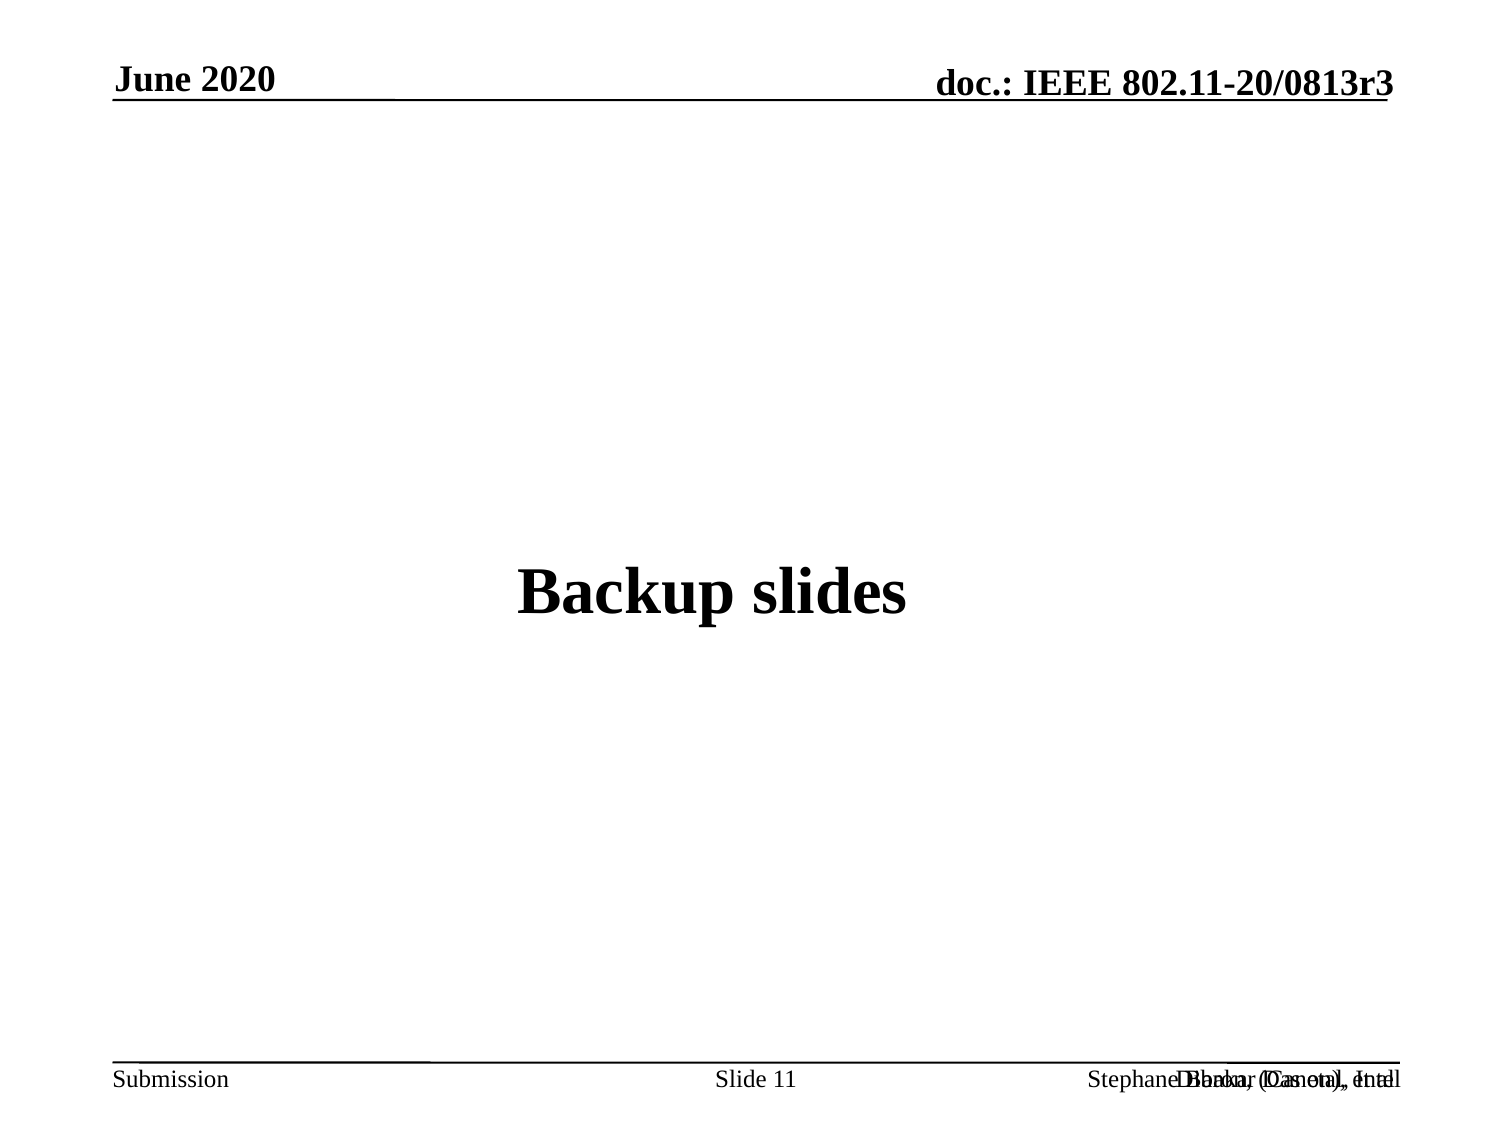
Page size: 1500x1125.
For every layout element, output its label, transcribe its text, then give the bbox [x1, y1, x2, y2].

title Backup slides [75, 499, 1351, 675]
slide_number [114, 54, 423, 100]
slide_number Slide 11 [712, 1061, 800, 1123]
footer Stephane Baron, (Canon), et al [878, 1061, 1402, 1093]
